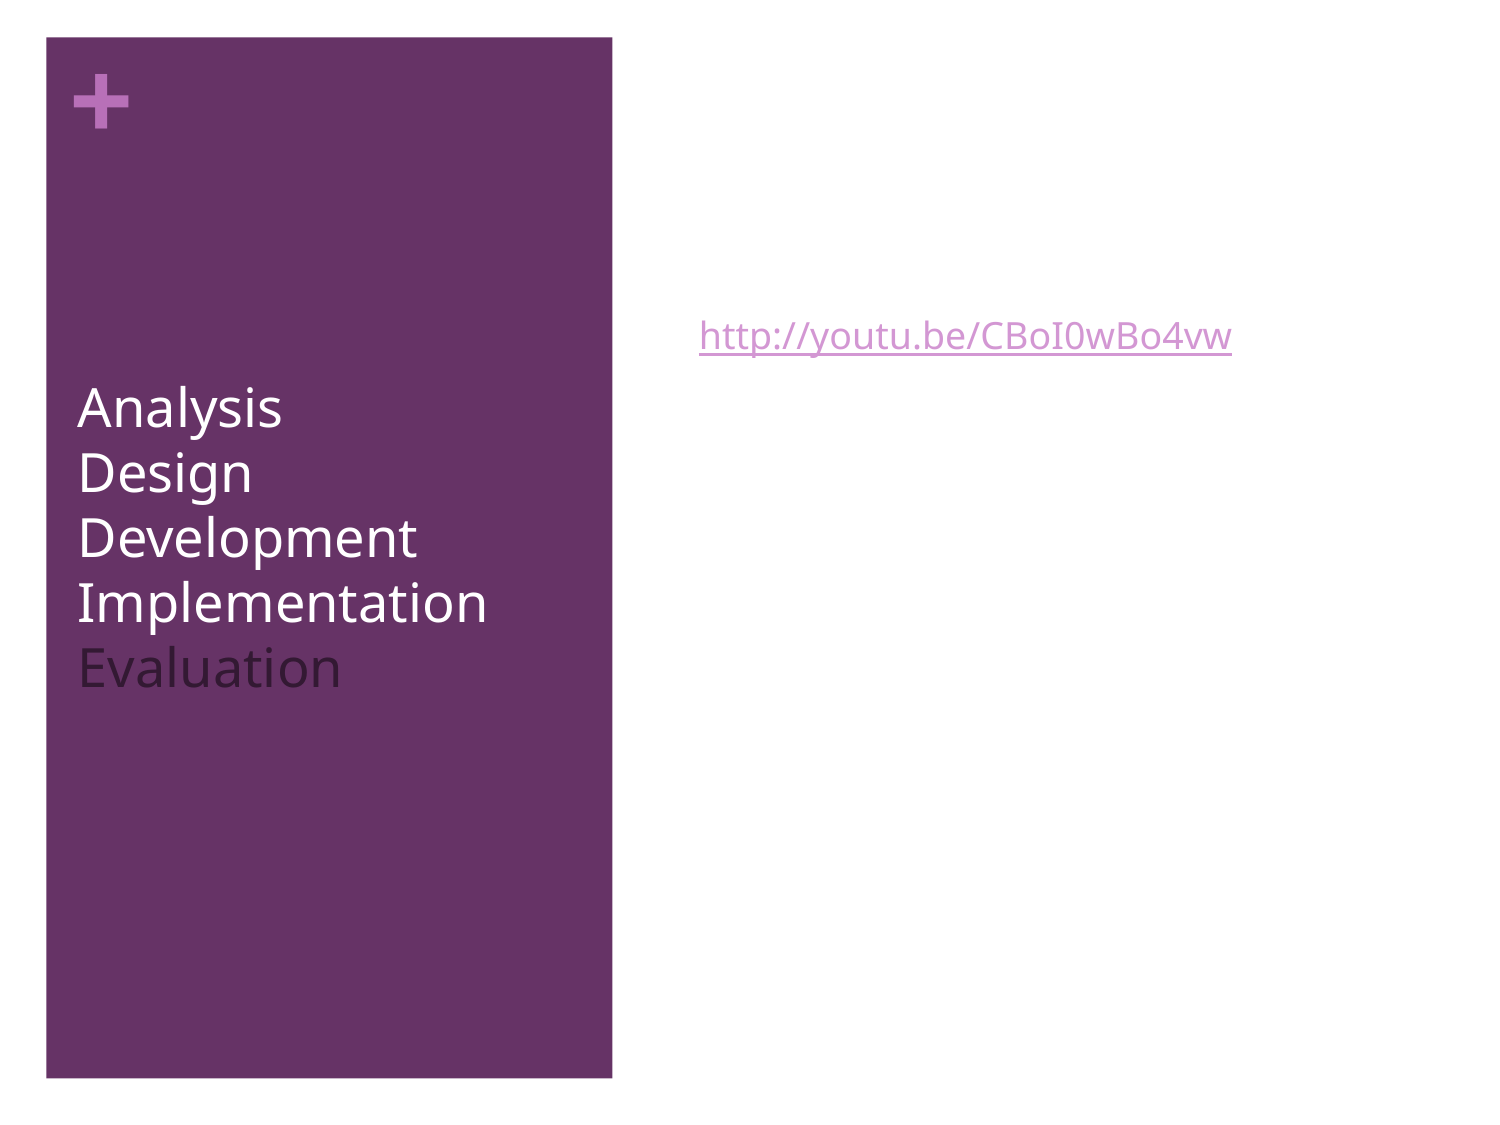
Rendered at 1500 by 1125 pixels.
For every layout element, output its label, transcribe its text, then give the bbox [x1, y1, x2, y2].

title Analysis Design Development Implementation Evaluation [62, 337, 597, 836]
list http://youtu.be/CBoI0wBo4vw [683, 44, 1438, 1005]
